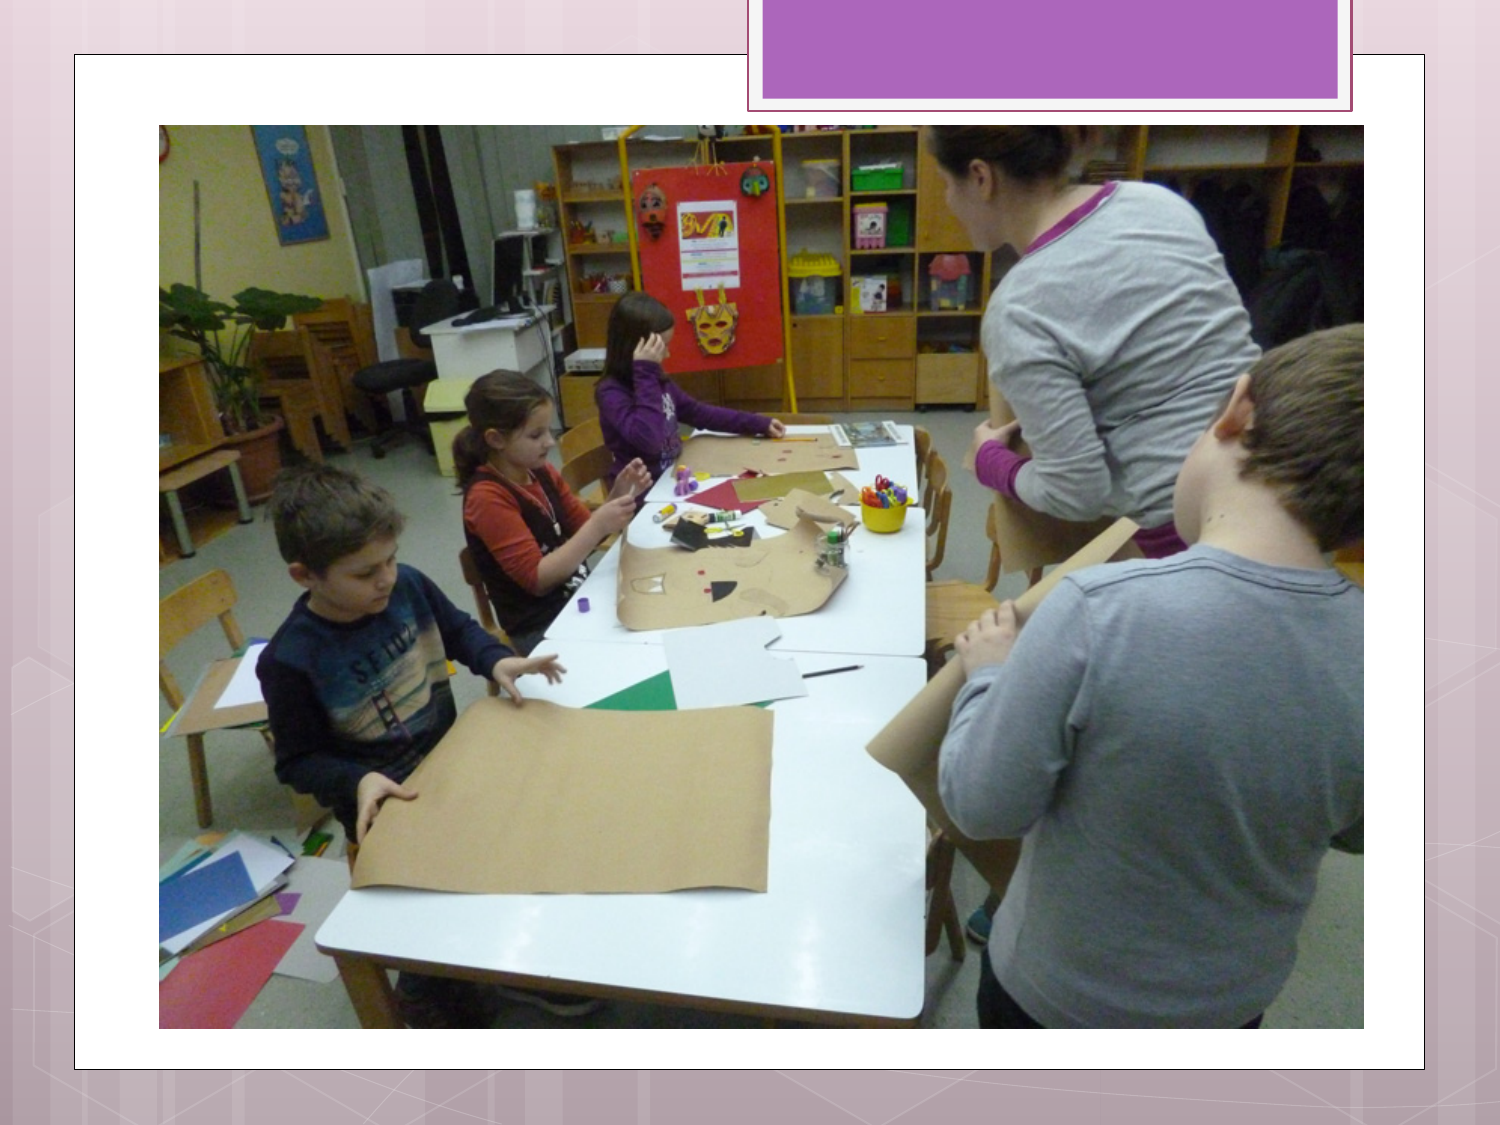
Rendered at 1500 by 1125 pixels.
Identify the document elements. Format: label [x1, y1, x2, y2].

list [159, 125, 1365, 1030]
